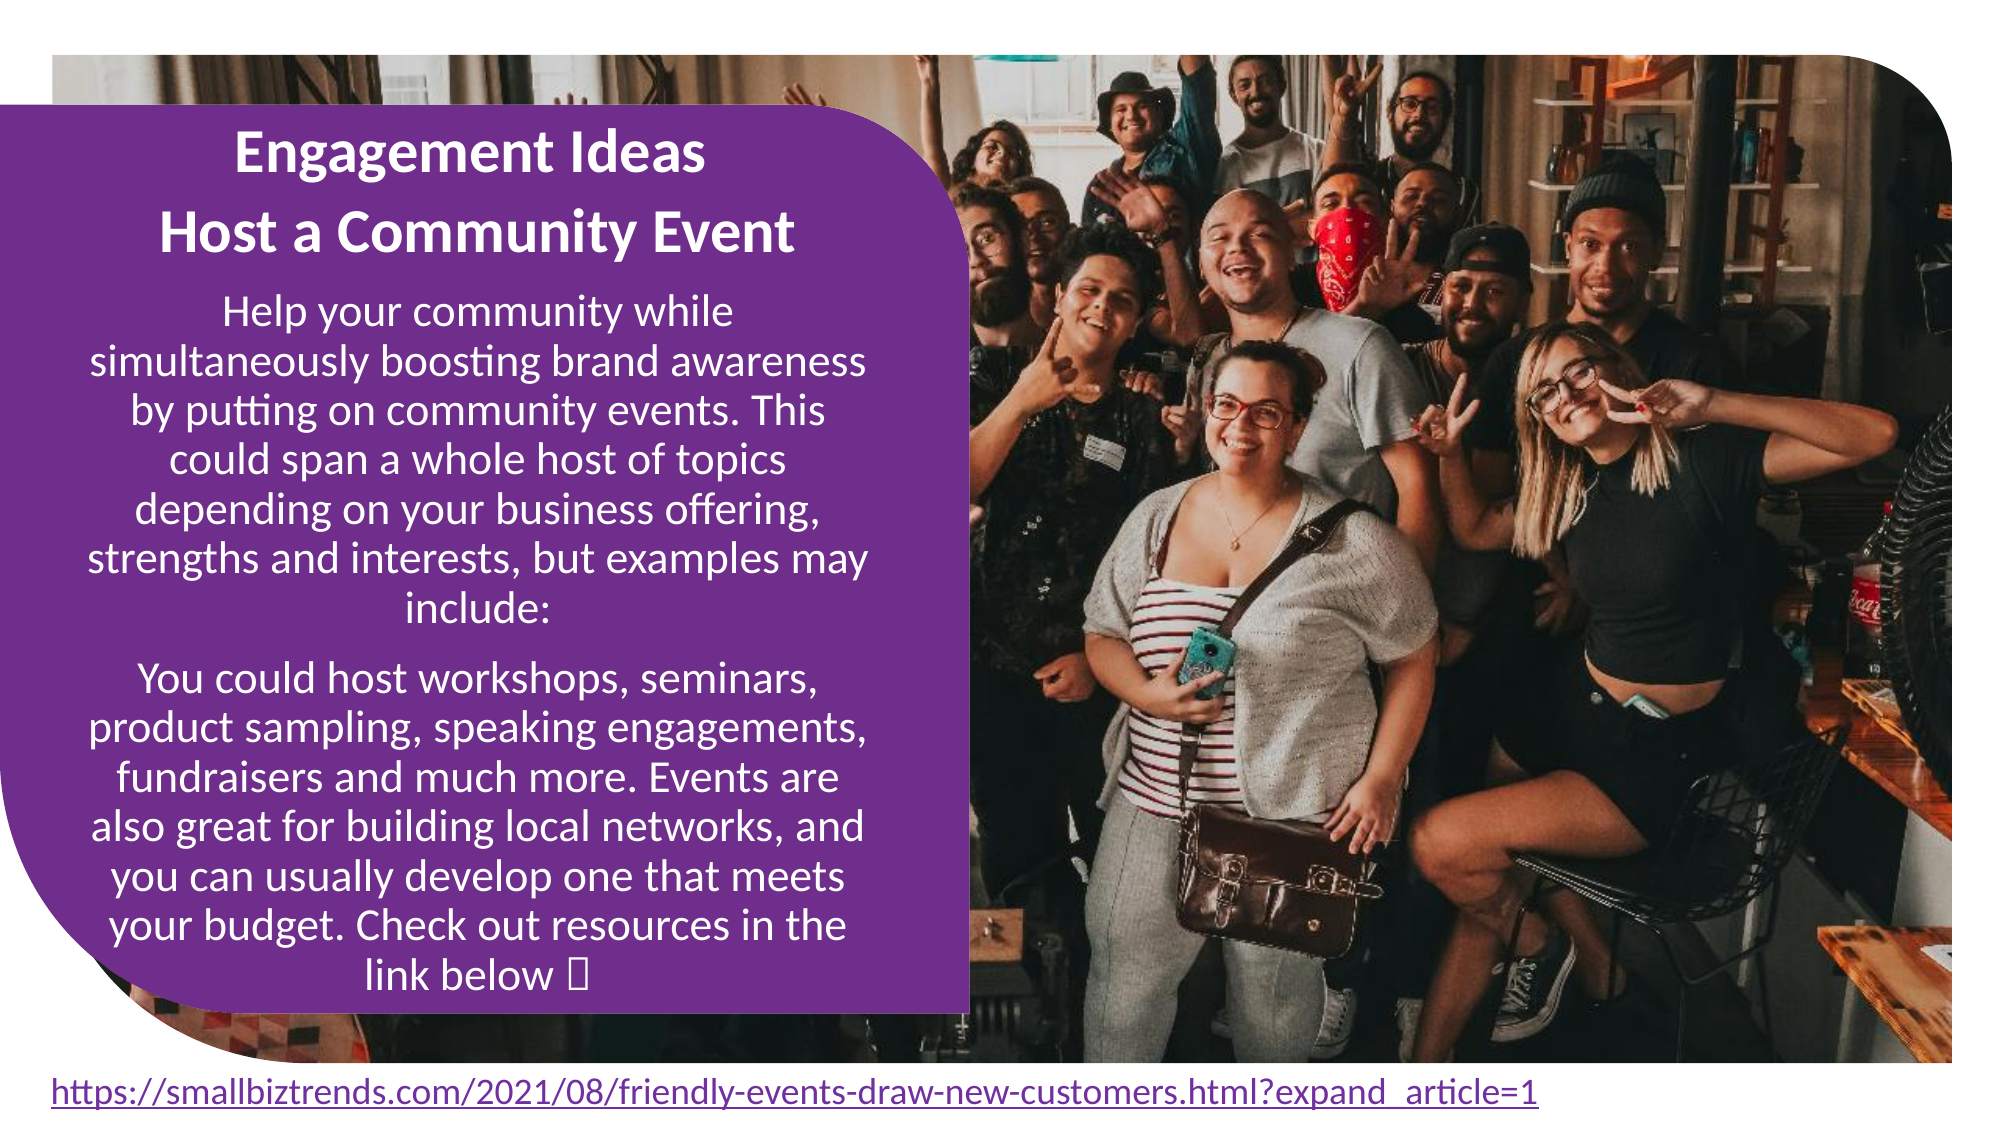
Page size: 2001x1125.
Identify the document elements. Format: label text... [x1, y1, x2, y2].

picture [52, 54, 1952, 1064]
text_box https://smallbiztrends.com/2021/08/friendly-events-draw-new-customers.html?expand_article=1 [35, 1059, 1896, 1120]
